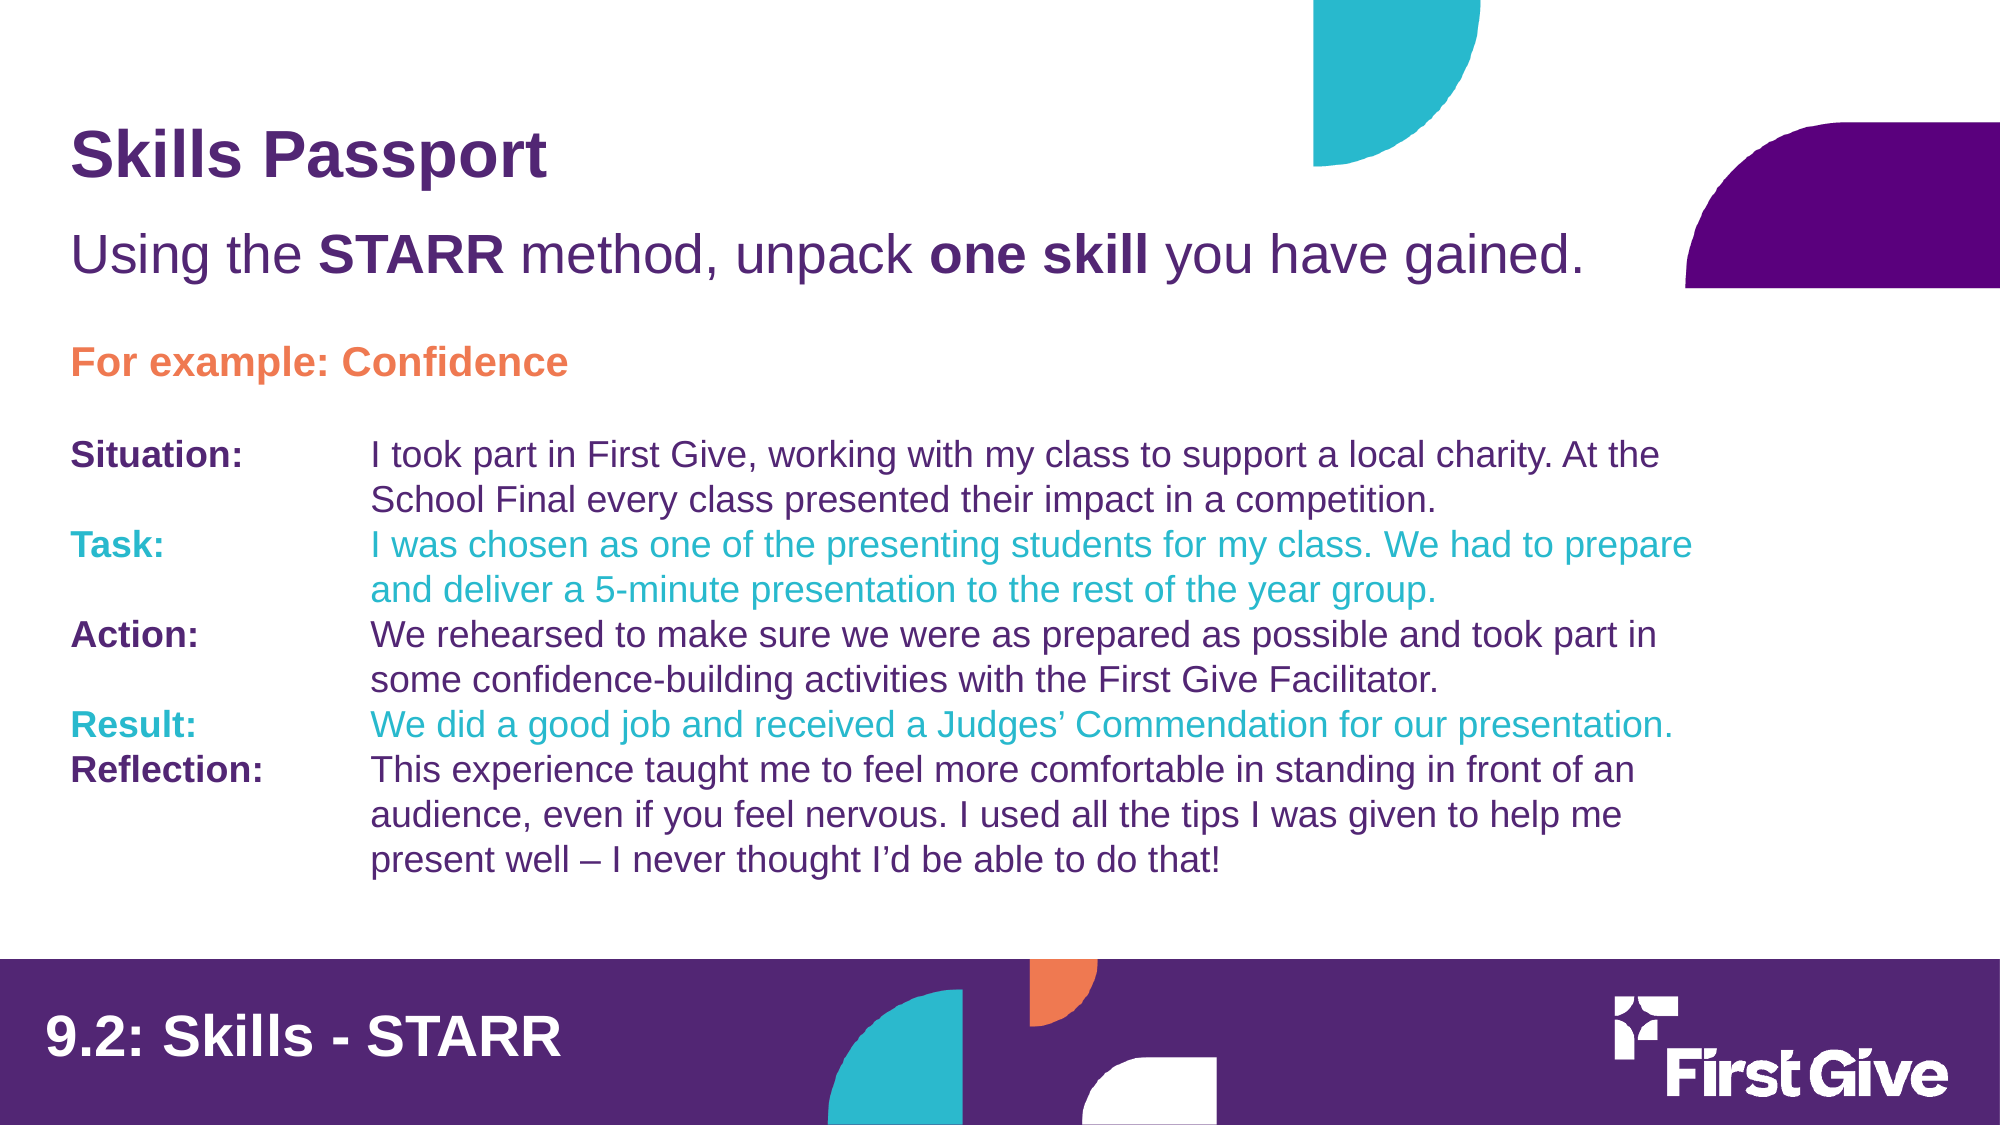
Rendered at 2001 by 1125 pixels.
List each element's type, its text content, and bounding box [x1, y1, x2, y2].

picture [0, 0, 2000, 1125]
text_box [908, 518, 2000, 909]
text_box 9.2: Skills - STARR [31, 999, 903, 1084]
text_box For example: Confidence Situation: I took part in First Give, working with my class to support a local charity. At the School Final every class presented their impact in a competition. Task: I was chosen as one of the presenting students for my class. We had to prepare and deliver a 5-minute presentation to the rest of the year group. Action: We rehearsed to make sure we were as prepared as possible and took part in some confidence-building activities with the First Give Facilitator. Result: We did a good job and received a Judges’ Commendation for our presentation. Reflection: This experience taught me to feel more comfortable in standing in front of an audience, even if you feel nervous. I used all the tips I was given to help me present well – I never thought I’d be able to do that! [55, 327, 1756, 888]
text_box [0, 969, 821, 1110]
text_box [9, 17, 1102, 927]
text_box Skills Passport Using the STARR method, unpack one skill you have gained. [55, 103, 1711, 292]
